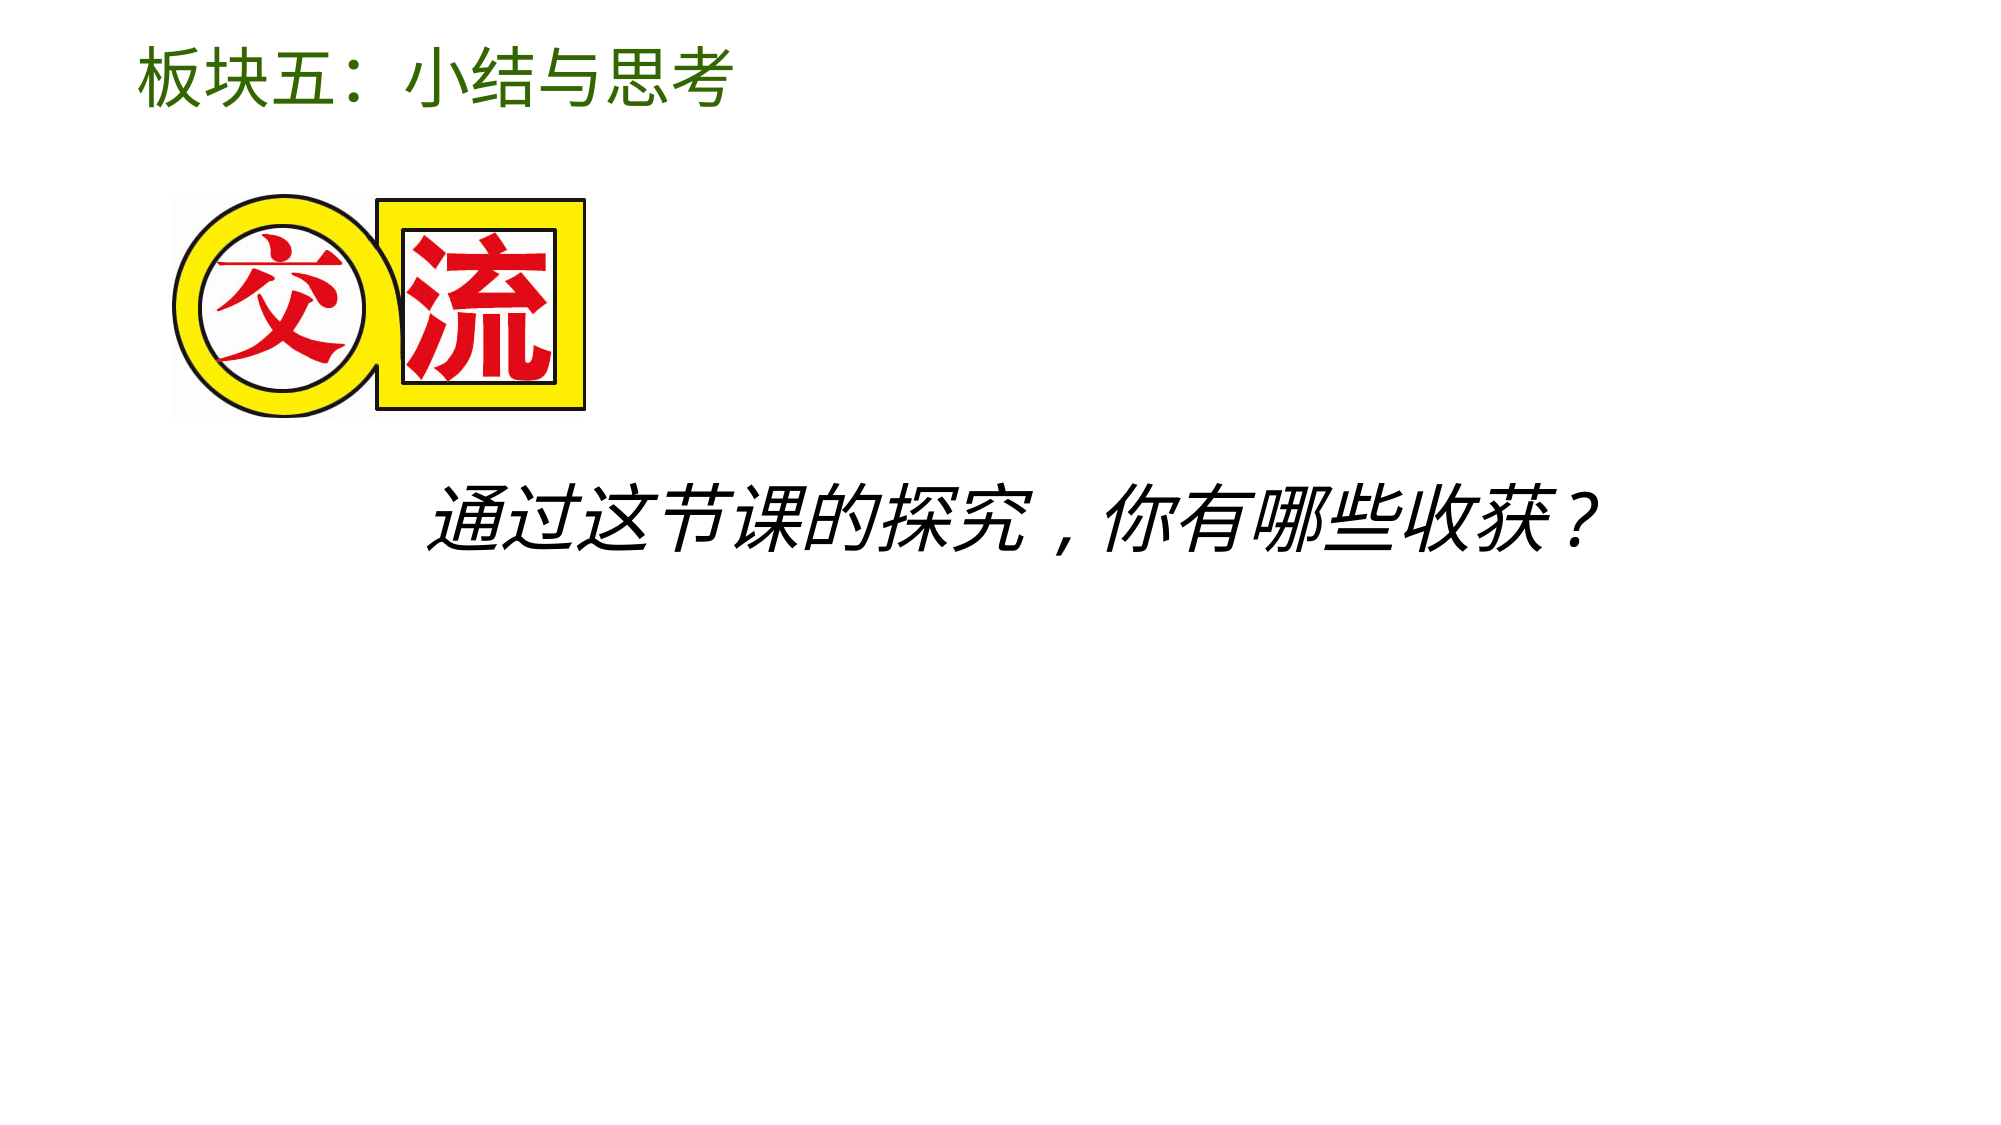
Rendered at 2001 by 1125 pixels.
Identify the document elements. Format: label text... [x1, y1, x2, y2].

text_box 通过这节课的探究 ,你有哪些收获? [249, 463, 1750, 569]
text_box 板块五：小结与思考 [122, 28, 1292, 124]
picture [172, 194, 586, 418]
